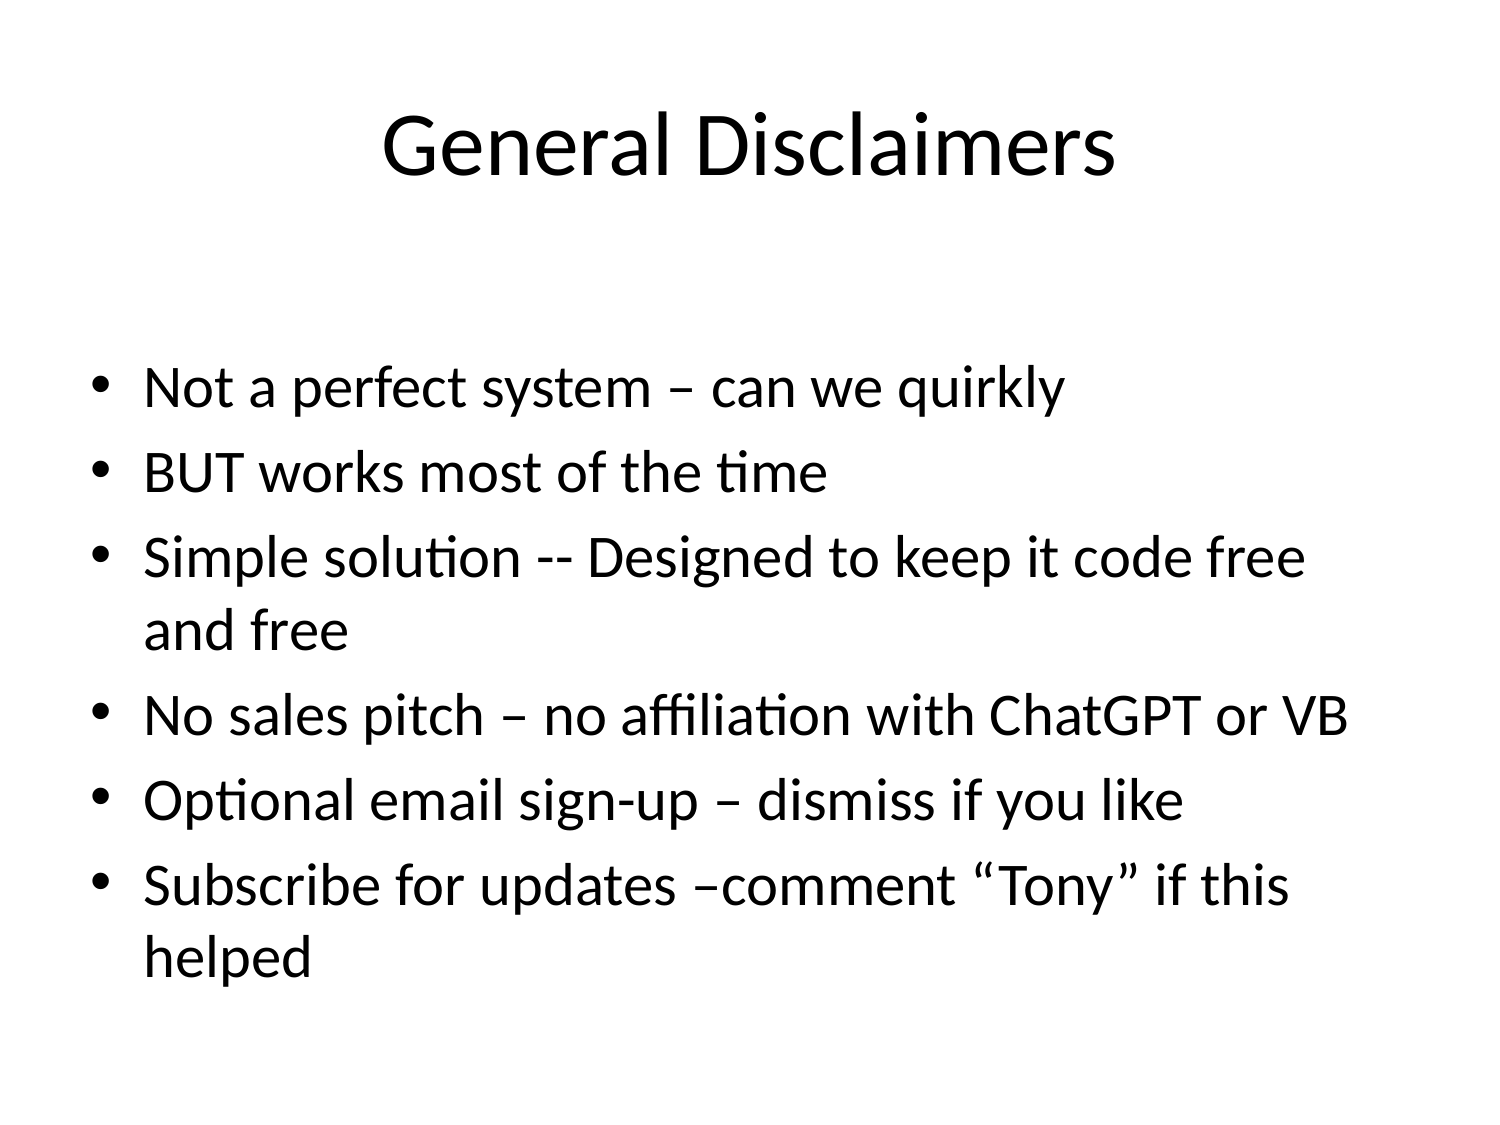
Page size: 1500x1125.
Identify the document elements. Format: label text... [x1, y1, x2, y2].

title General Disclaimers [75, 45, 1425, 233]
list Not a perfect system – can we quirkly BUT works most of the time Simple solution -- Designed to keep it code free and free No sales pitch – no affiliation with ChatGPT or VB Optional email sign-up – dismiss if you like Subscribe for updates –comment “Tony” if this helped [75, 262, 1425, 1005]
